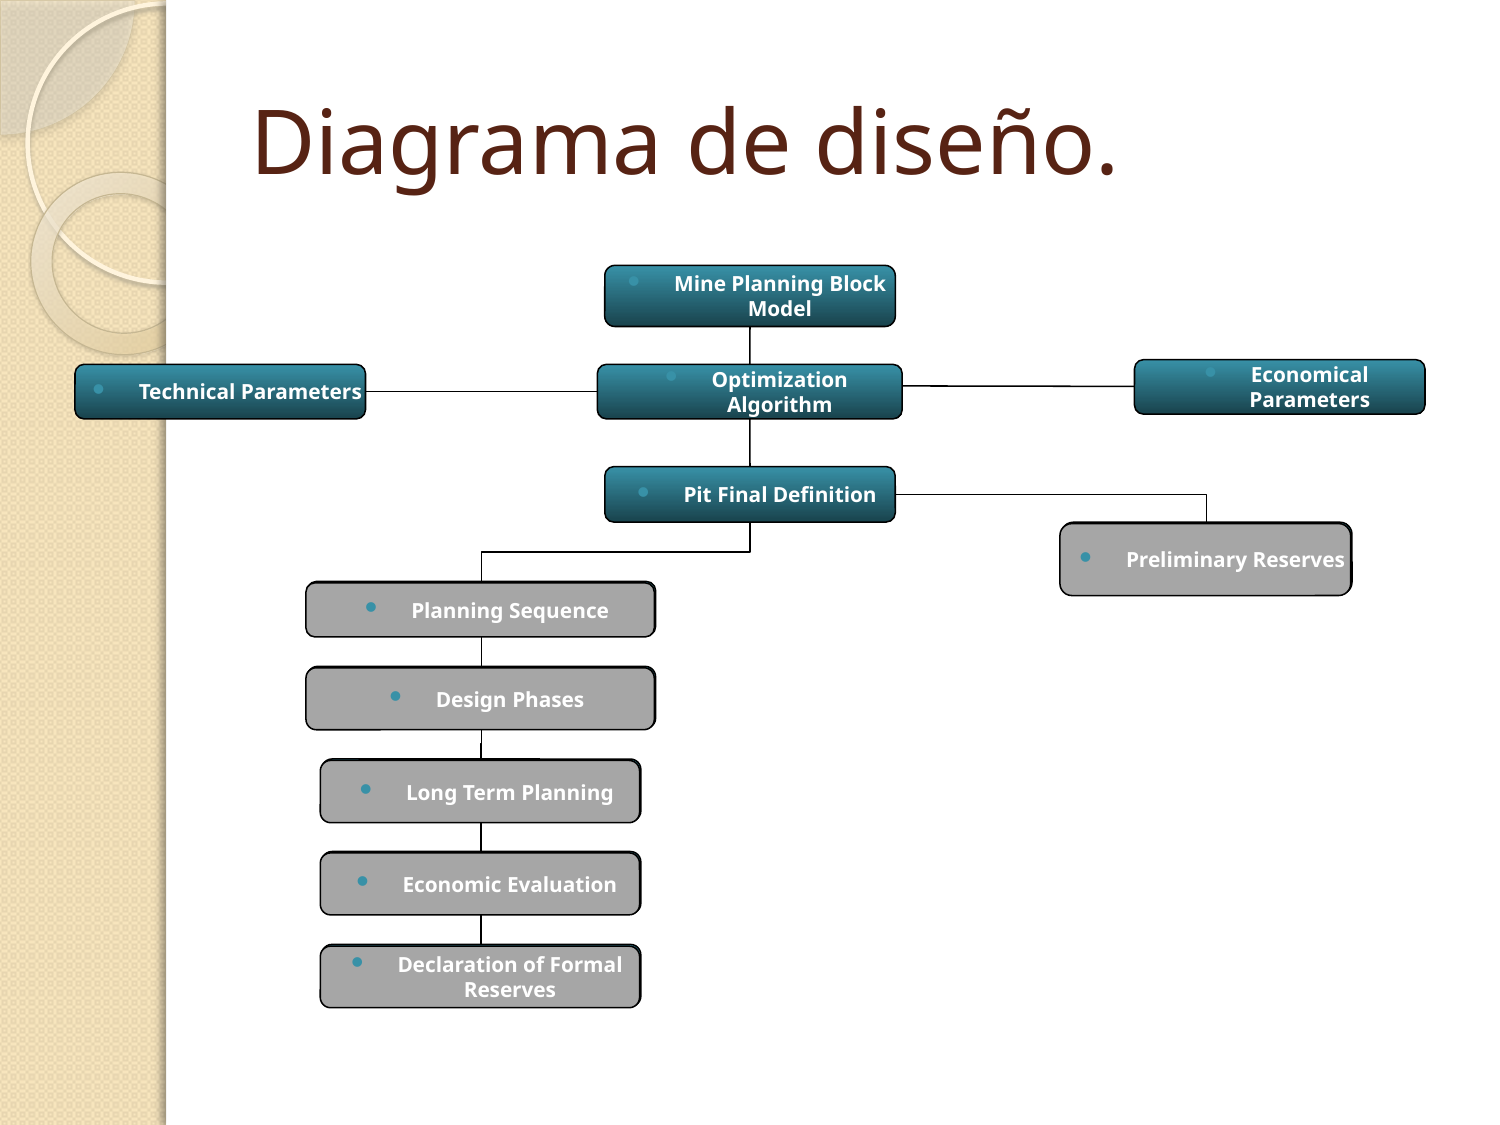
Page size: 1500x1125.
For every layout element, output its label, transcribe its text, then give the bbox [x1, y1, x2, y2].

title Diagrama de diseño. [235, 45, 1466, 233]
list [74, 265, 1426, 1008]
